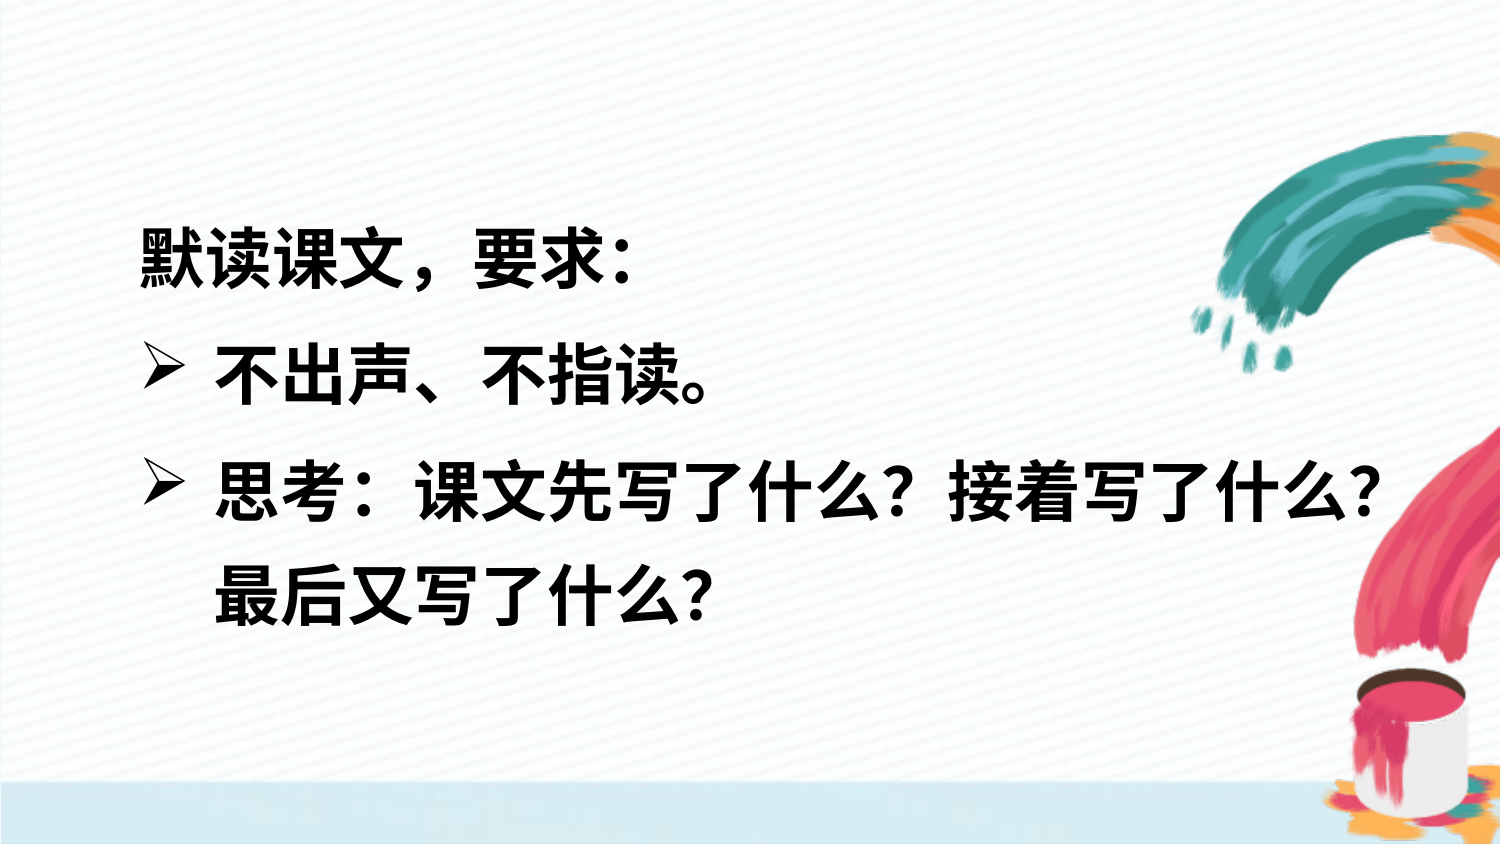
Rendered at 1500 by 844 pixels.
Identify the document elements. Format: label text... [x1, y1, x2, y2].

text_box 默读课文，要求： 不出声、不指读。 思考：课文先写了什么？接着写了什么？最后又写了什么？ [123, 185, 1412, 642]
picture [1180, 87, 1500, 844]
